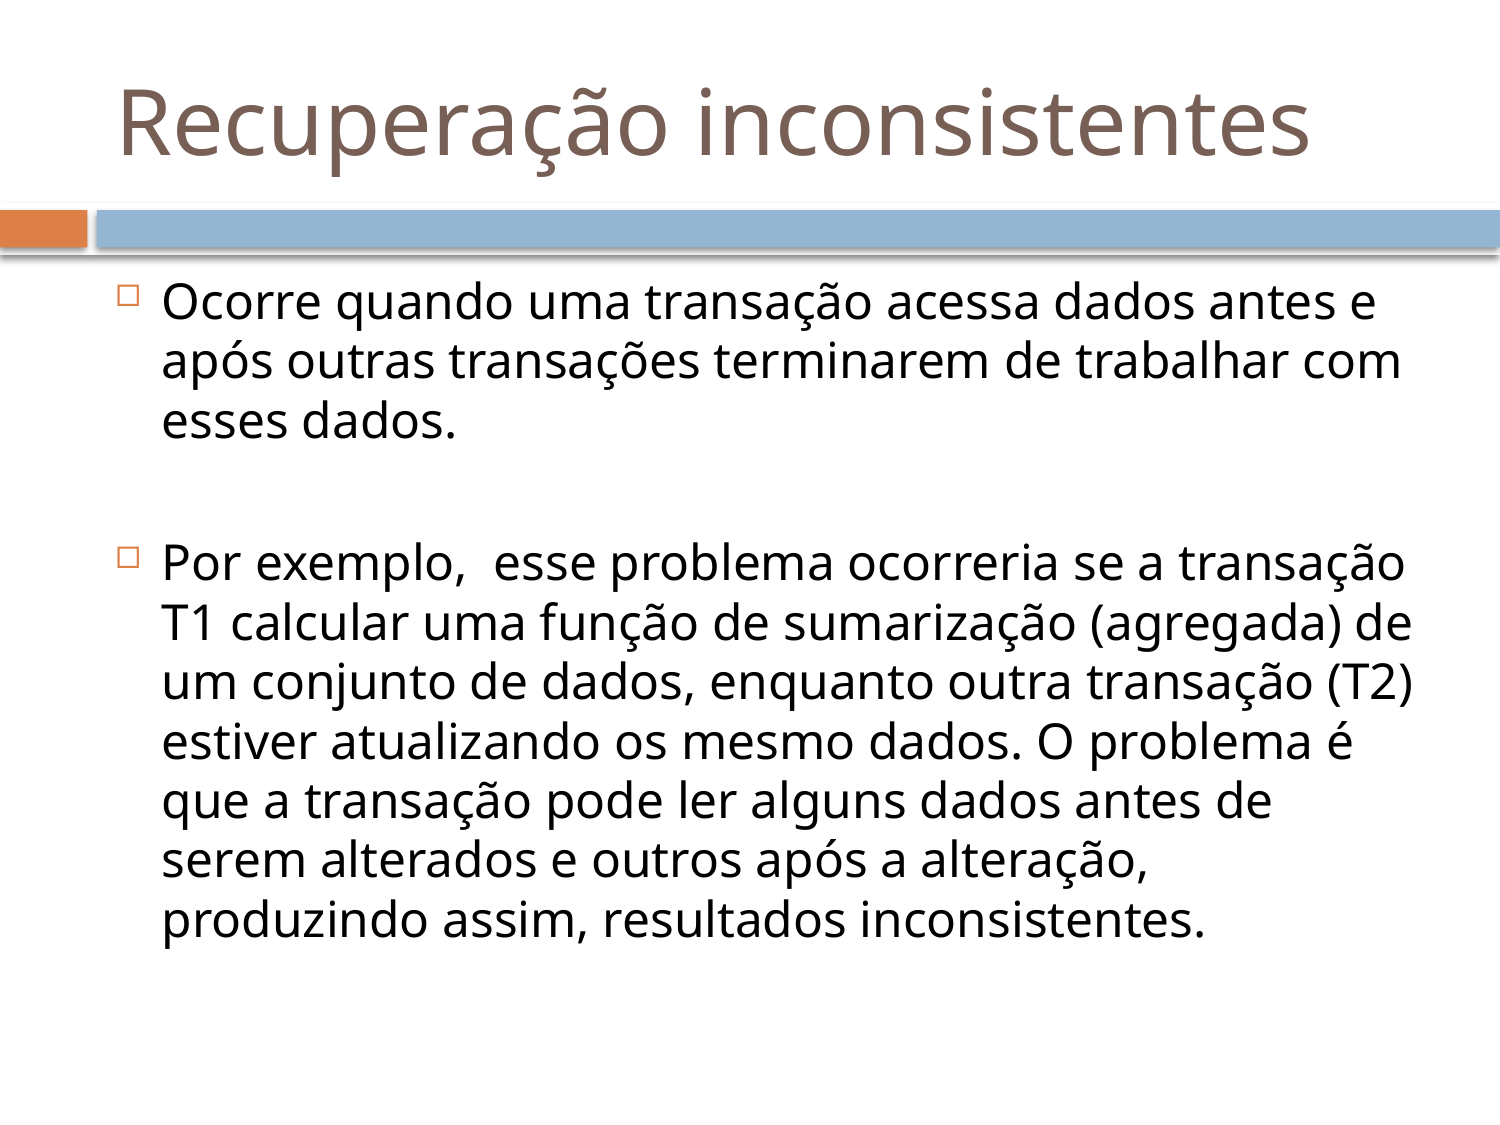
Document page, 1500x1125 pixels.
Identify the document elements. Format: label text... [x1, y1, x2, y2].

list Ocorre quando uma transação acessa dados antes e após outras transações terminarem de trabalhar com esses dados. Por exemplo, esse problema ocorreria se a transação T1 calcular uma função de sumarização (agregada) de um conjunto de dados, enquanto outra transação (T2) estiver atualizando os mesmo dados. O problema é que a transação pode ler alguns dados antes de serem alterados e outros após a alteração, produzindo assim, resultados inconsistentes. [100, 262, 1438, 1000]
title Recuperação inconsistentes [100, 37, 1438, 200]
